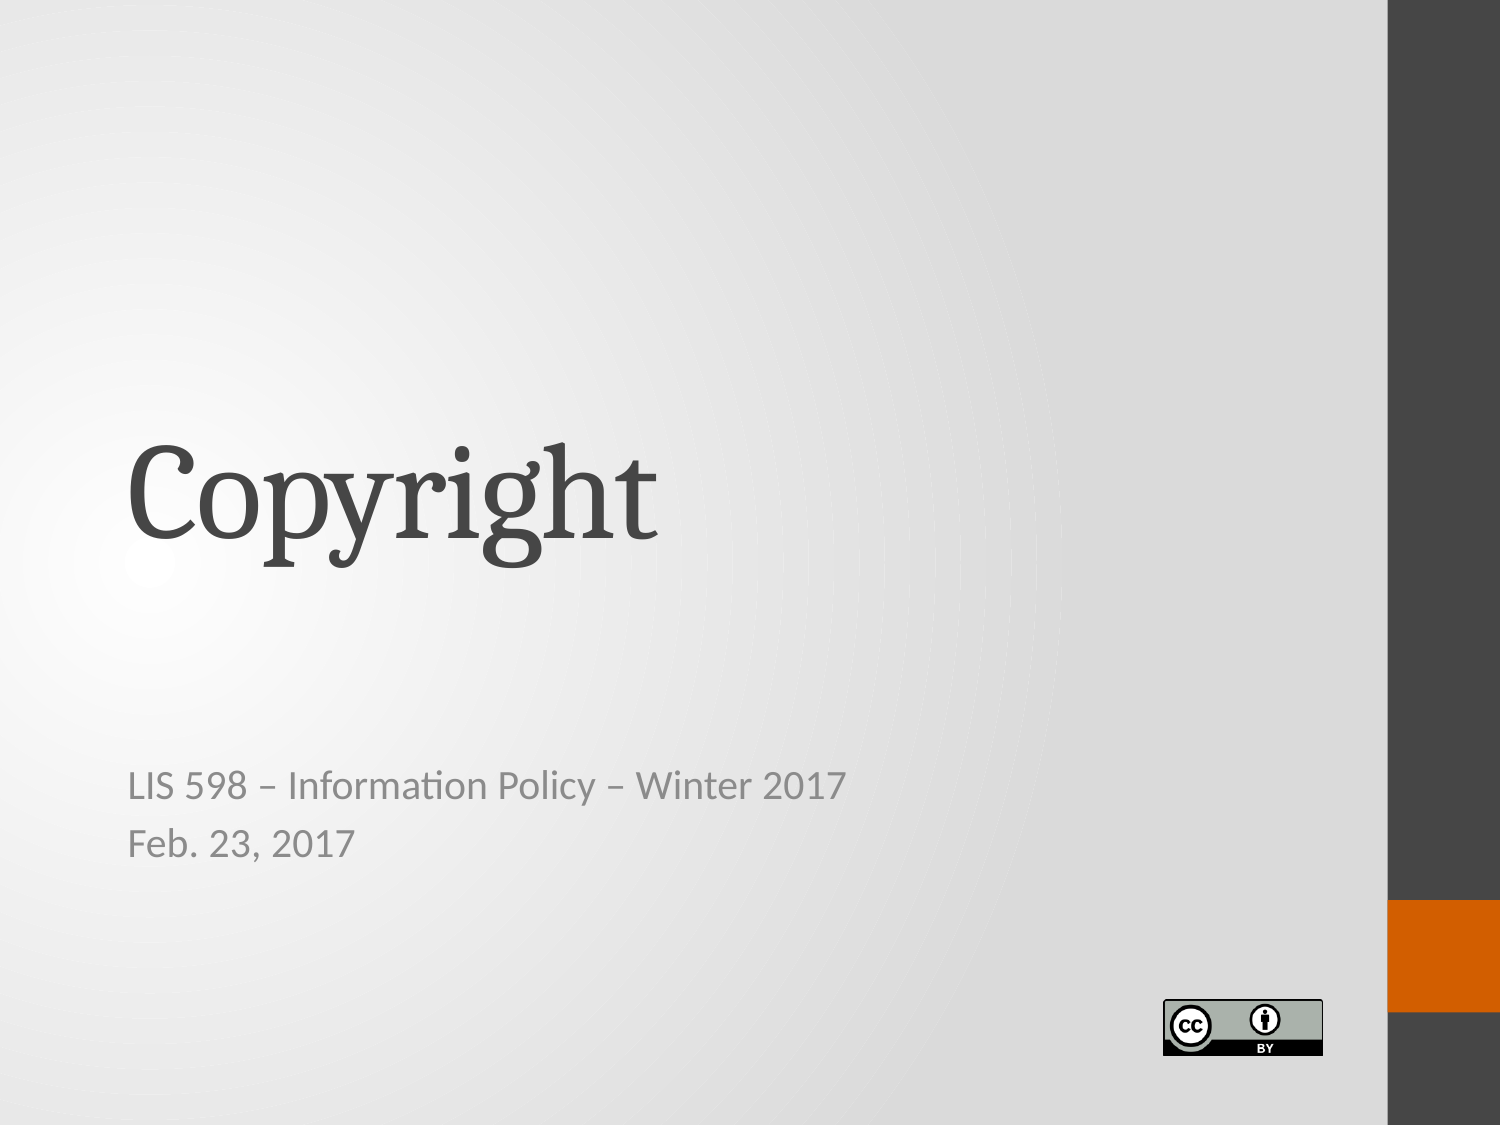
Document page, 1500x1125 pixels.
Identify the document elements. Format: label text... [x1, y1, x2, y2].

subtitle LIS 598 – Information Policy – Winter 2017 Feb. 23, 2017 [112, 750, 1173, 925]
title Copyright [112, 312, 1350, 738]
picture [1162, 999, 1324, 1057]
